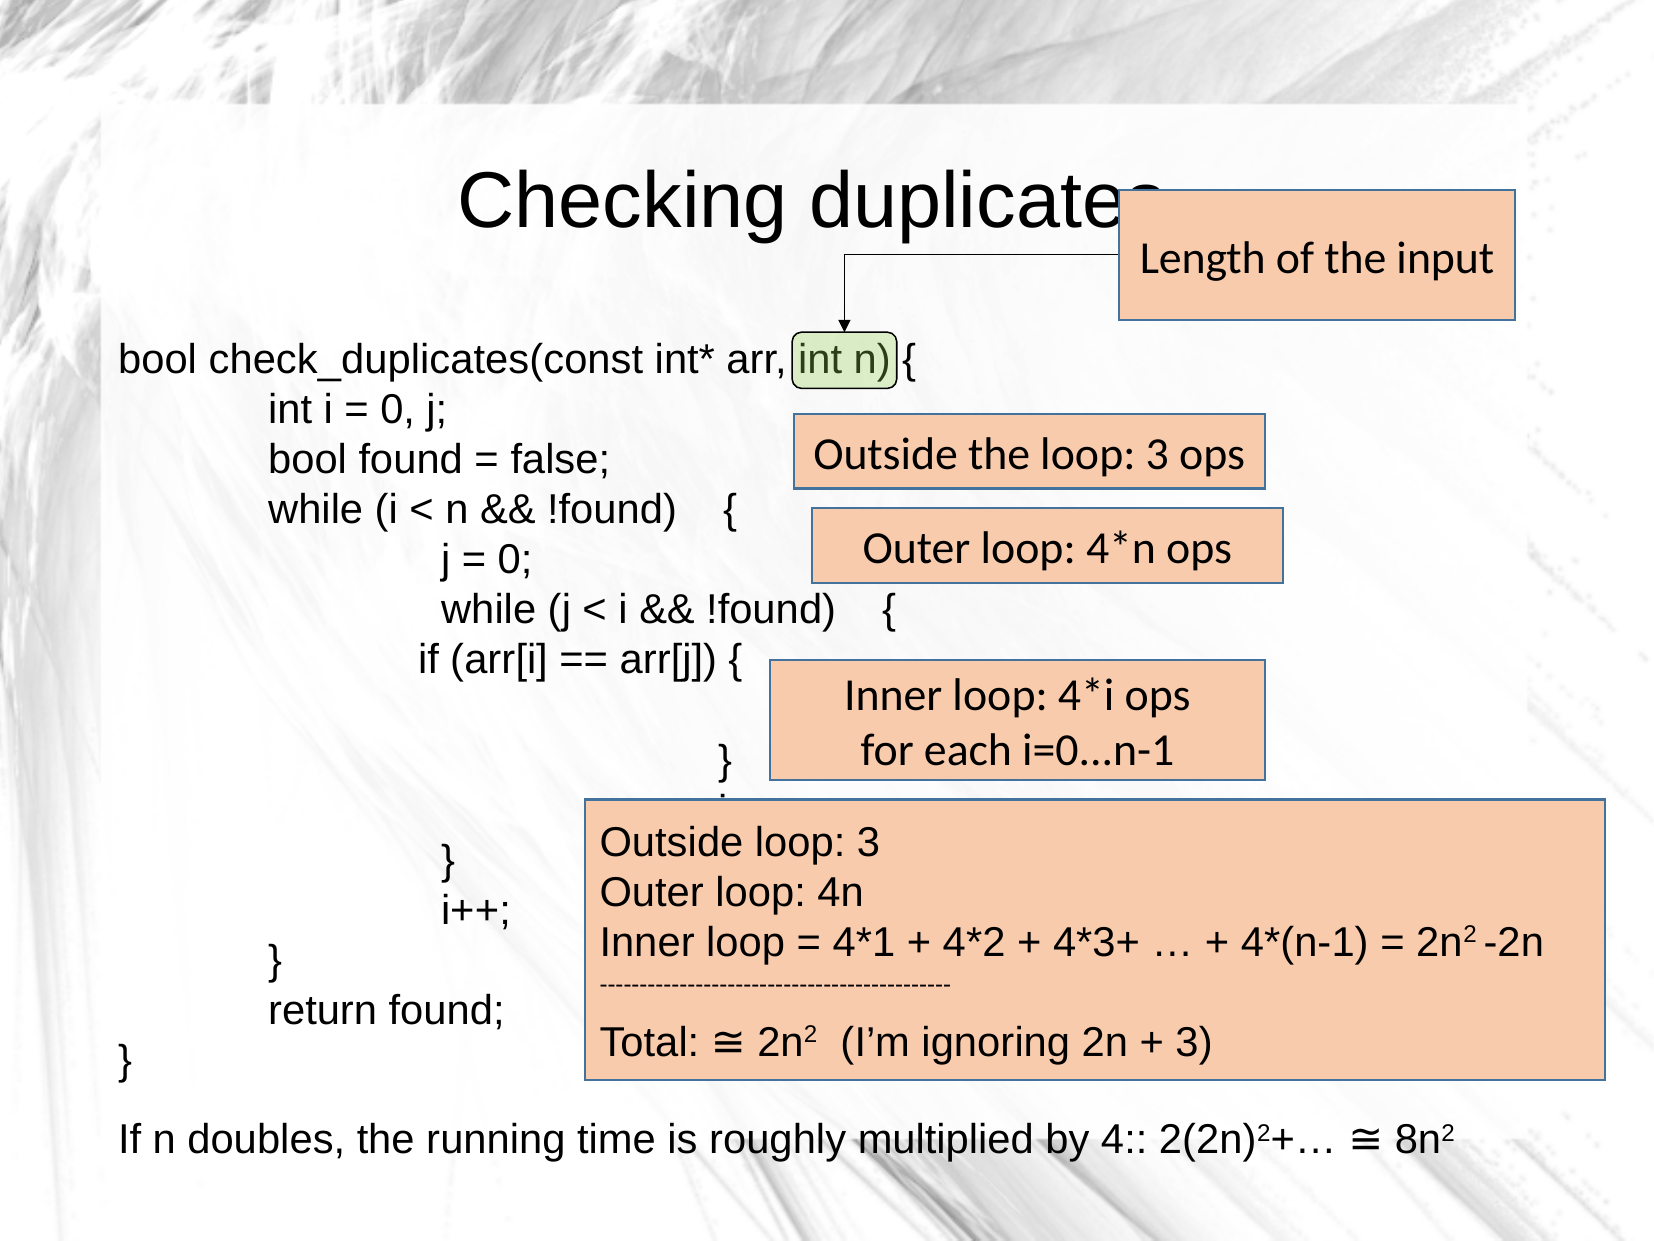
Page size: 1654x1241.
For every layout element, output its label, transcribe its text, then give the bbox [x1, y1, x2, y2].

text_box Outer loop: 4*n ops [812, 508, 1284, 584]
title Checking duplicates [118, 93, 1506, 299]
text_box [792, 332, 897, 389]
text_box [844, 254, 1120, 333]
text_box Length of the input [1119, 189, 1516, 320]
text_box Outside loop: 3 Outer loop: 4n Inner loop = 4*1 + 4*2 + 4*3+ … + 4*(n-1) = 2n2 -2n -------------------------------------------- Total: ≅ 2n2 (I’m ignoring 2n + 3) [584, 799, 1605, 1080]
text_box Inner loop: 4*i ops for each i=0...n-1 [770, 659, 1266, 780]
text_box Outside the loop: 3 ops [793, 413, 1266, 489]
list bool check_duplicates(const int* arr, int n) { int i = 0, j; bool found = false; while (i < n && !found) { j = 0; while (j < i && !found) { if (arr[i] == arr[j]) { found = true; } j++; } i++; } return found; } If n doubles, the running time is roughly multiplied by 4:: 2(2n)2+… ≅ 8n2 [118, 332, 1571, 1121]
picture [0, 0, 1654, 1241]
